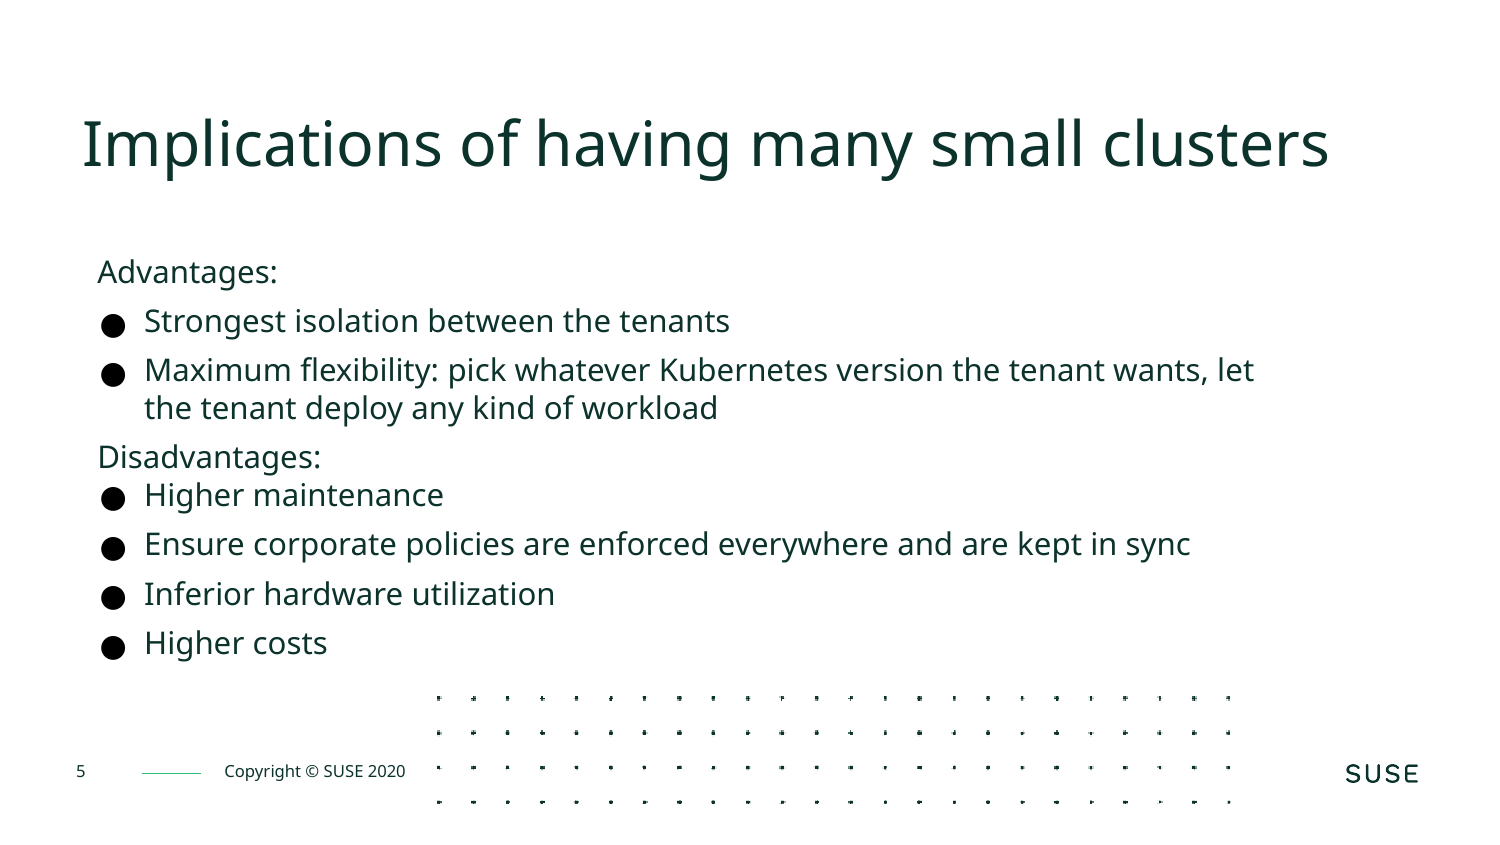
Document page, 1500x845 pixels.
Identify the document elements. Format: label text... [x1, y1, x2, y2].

text_box Implications of having many small clusters [82, 103, 1453, 260]
text_box Advantages: Strongest isolation between the tenants Maximum flexibility: pick whatever Kubernetes version the tenant wants, let the tenant deploy any kind of workload Disadvantages: Higher maintenance Ensure corporate policies are enforced everywhere and are kept in sync Inferior hardware utilization Higher costs [82, 244, 1299, 695]
picture [437, 696, 1255, 815]
picture [1346, 764, 1418, 783]
